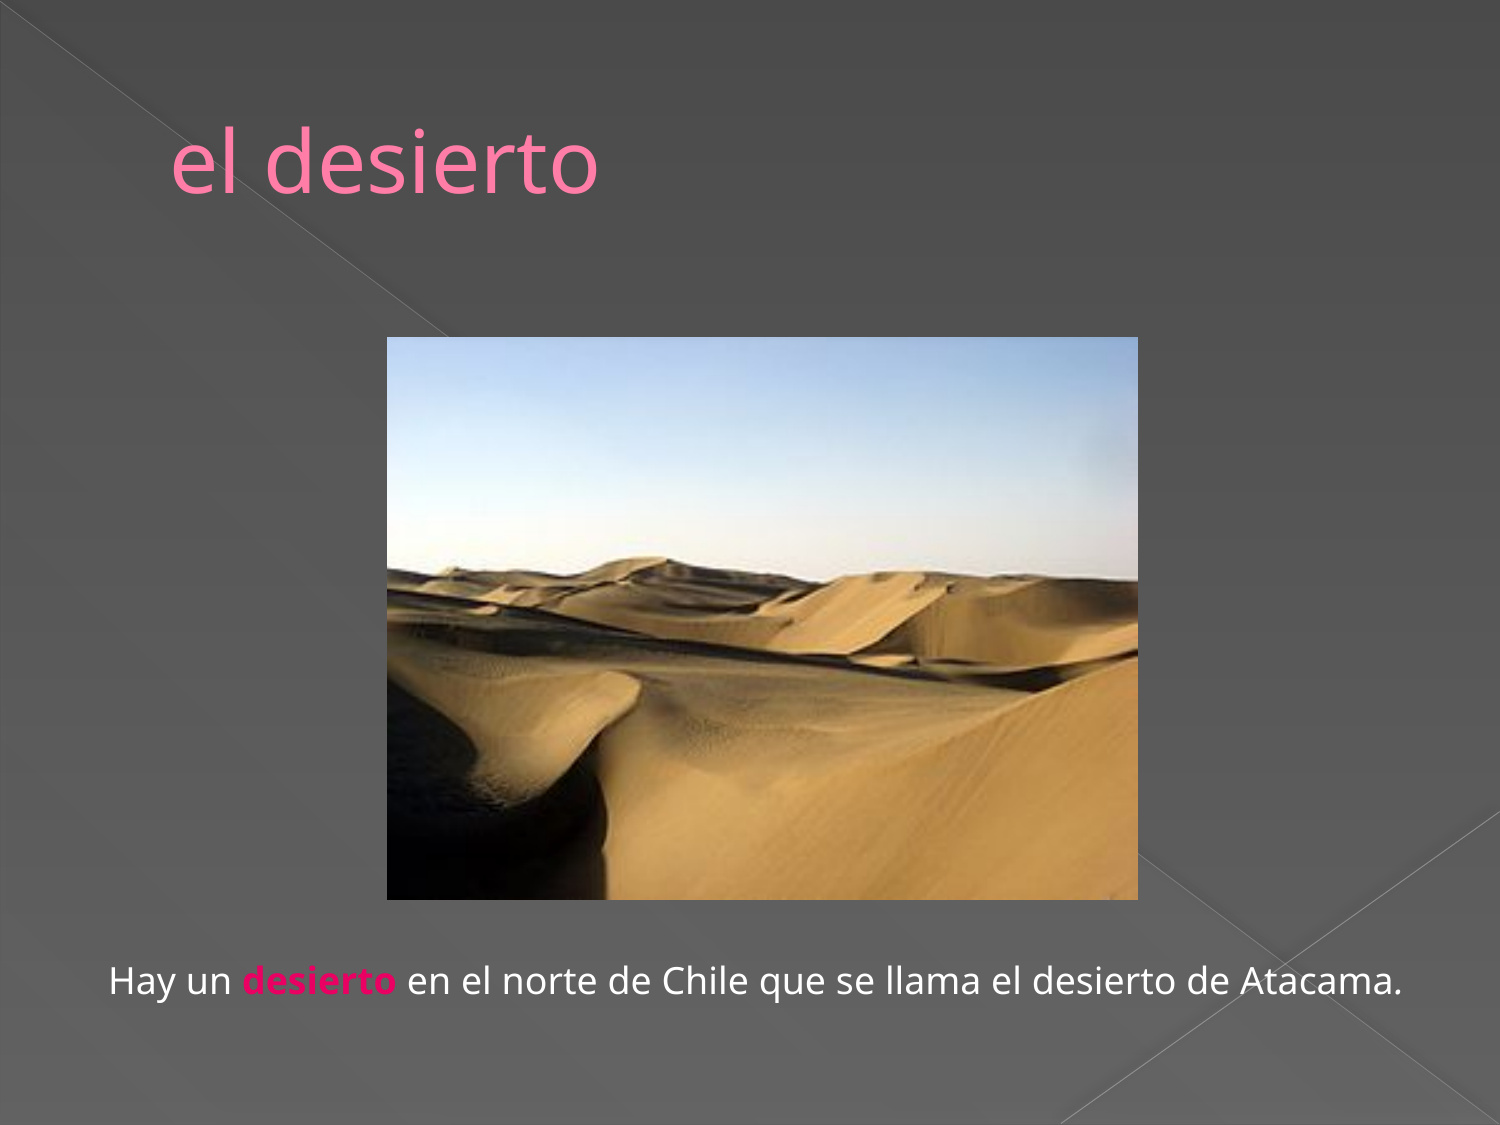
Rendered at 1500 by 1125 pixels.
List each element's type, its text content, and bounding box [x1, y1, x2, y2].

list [387, 337, 1138, 901]
title el desierto [75, 43, 1425, 274]
text_box Hay un desierto en el norte de Chile que se llama el desierto de Atacama. [37, 949, 1475, 1010]
